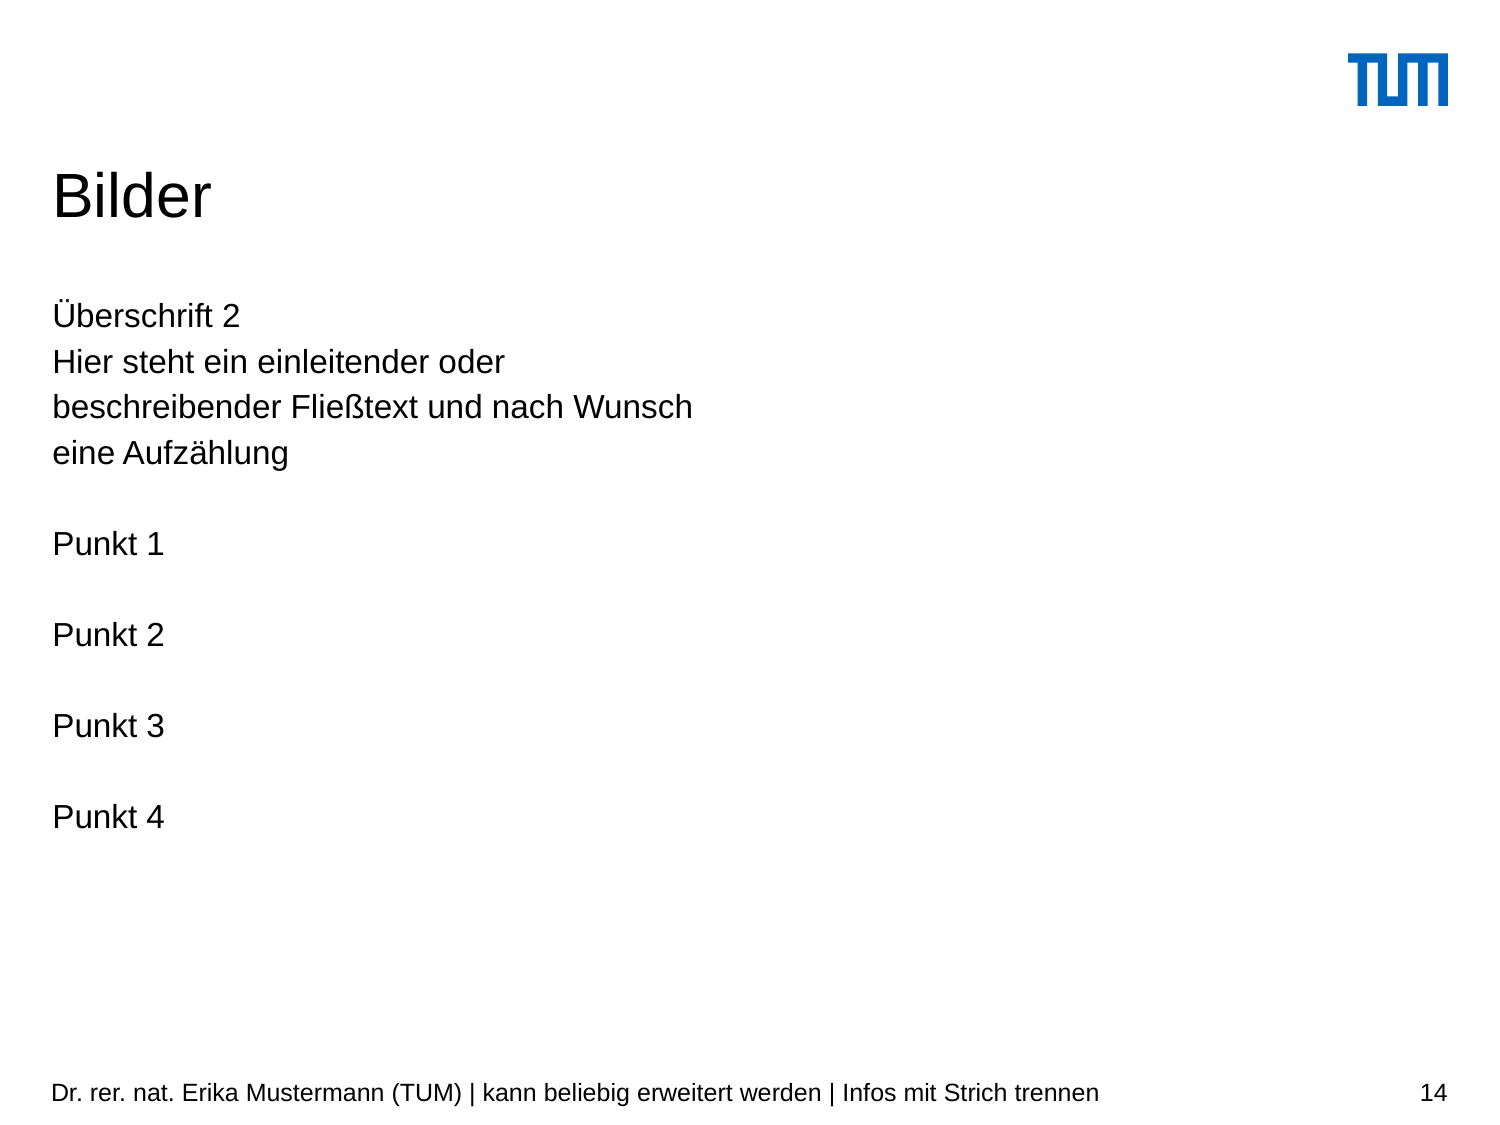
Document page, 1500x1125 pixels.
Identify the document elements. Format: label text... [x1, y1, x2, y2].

slide_number 14 [1112, 1061, 1448, 1122]
list Überschrift 2 Hier steht ein einleitender oder beschreibender Fließtext und nach Wunsch eine Aufzählung Punkt 1 Punkt 2 Punkt 3 Punkt 4 [52, 288, 739, 1059]
title Bilder [52, 162, 1449, 231]
footer Dr. rer. nat. Erika Mustermann (TUM) | kann beliebig erweitert werden | Infos mit Strich trennen [51, 1061, 1112, 1122]
